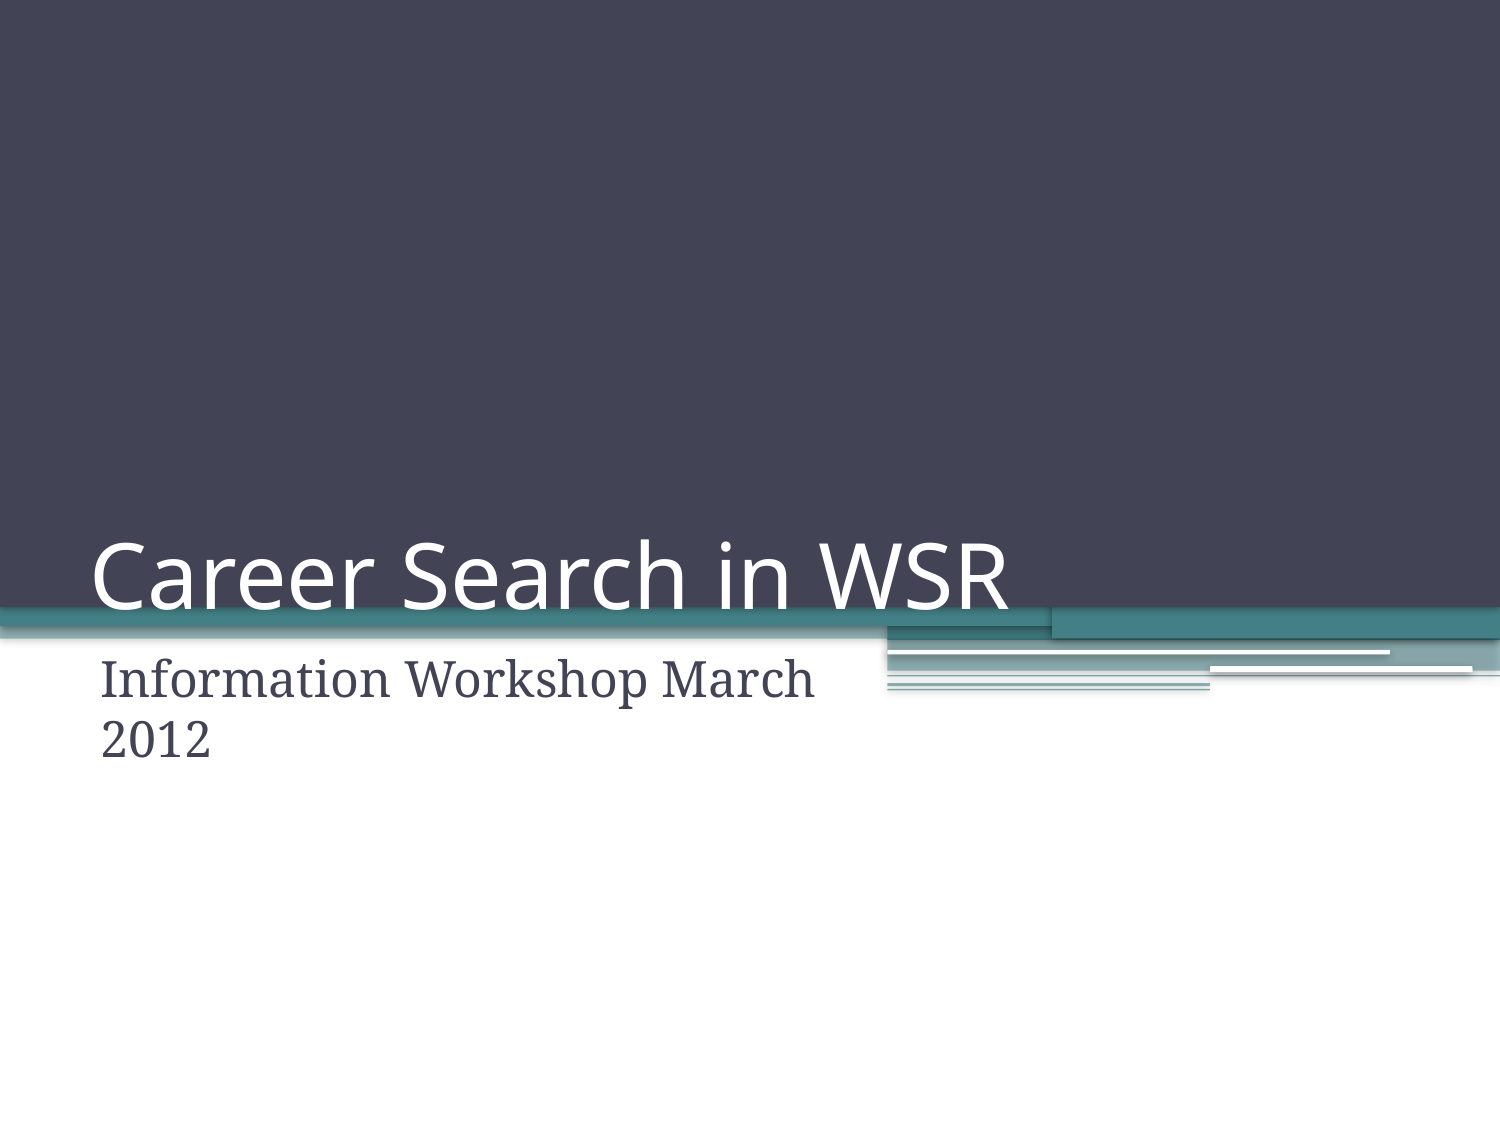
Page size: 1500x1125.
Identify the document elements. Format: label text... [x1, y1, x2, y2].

subtitle Information Workshop March 2012 [75, 639, 888, 928]
title Career Search in WSR [75, 394, 1463, 636]
